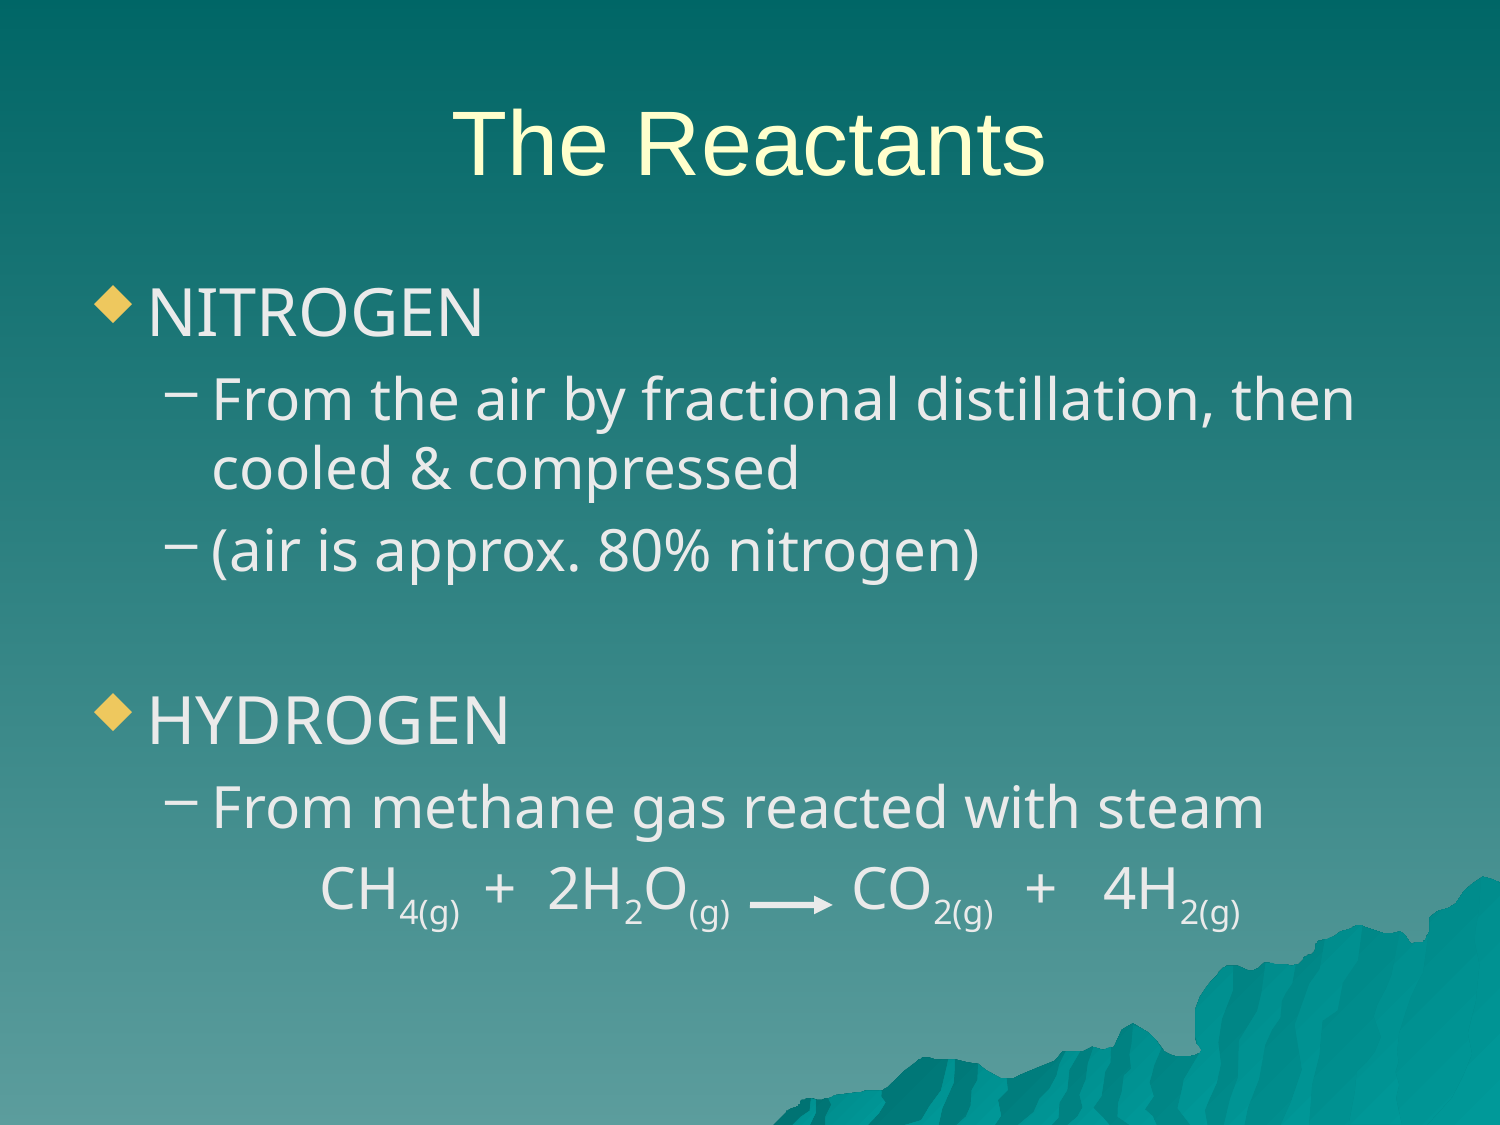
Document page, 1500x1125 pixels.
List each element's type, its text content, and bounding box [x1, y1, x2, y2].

title The Reactants [74, 45, 1426, 233]
list NITROGEN From the air by fractional distillation, then cooled & compressed (air is approx. 80% nitrogen) HYDROGEN From methane gas reacted with steam CH4(g) + 2H2O(g) CO2(g) + 4H2(g) [74, 262, 1426, 1006]
text_box [749, 898, 833, 912]
